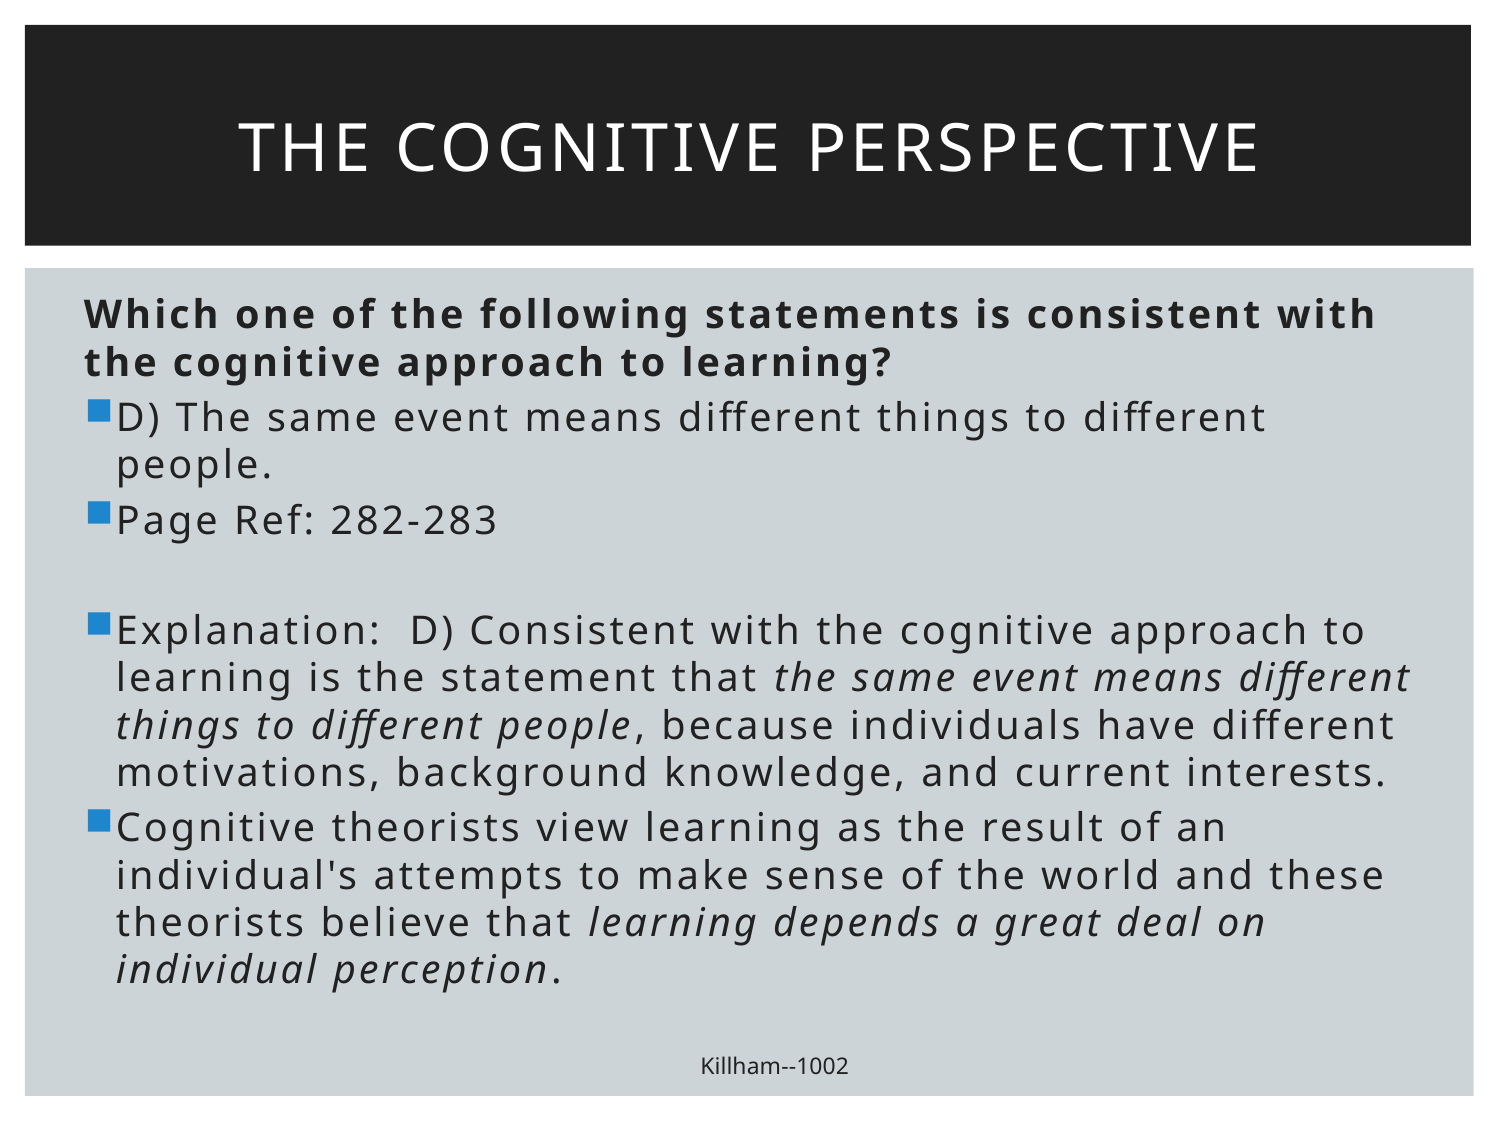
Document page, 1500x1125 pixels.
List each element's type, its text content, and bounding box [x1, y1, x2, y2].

list Which one of the following statements is consistent with the cognitive approach to learning? D) The same event means different things to different people. Page Ref: 282-283 Explanation: D) Consistent with the cognitive approach to learning is the statement that the same event means different things to different people, because individuals have different motivations, background knowledge, and current interests. Cognitive theorists view learning as the result of an individual's attempts to make sense of the world and these theorists believe that learning depends a great deal on individual perception. [62, 281, 1442, 1043]
title The cognitive perspective [62, 58, 1438, 232]
footer Killham--1002 [500, 1042, 1050, 1088]
